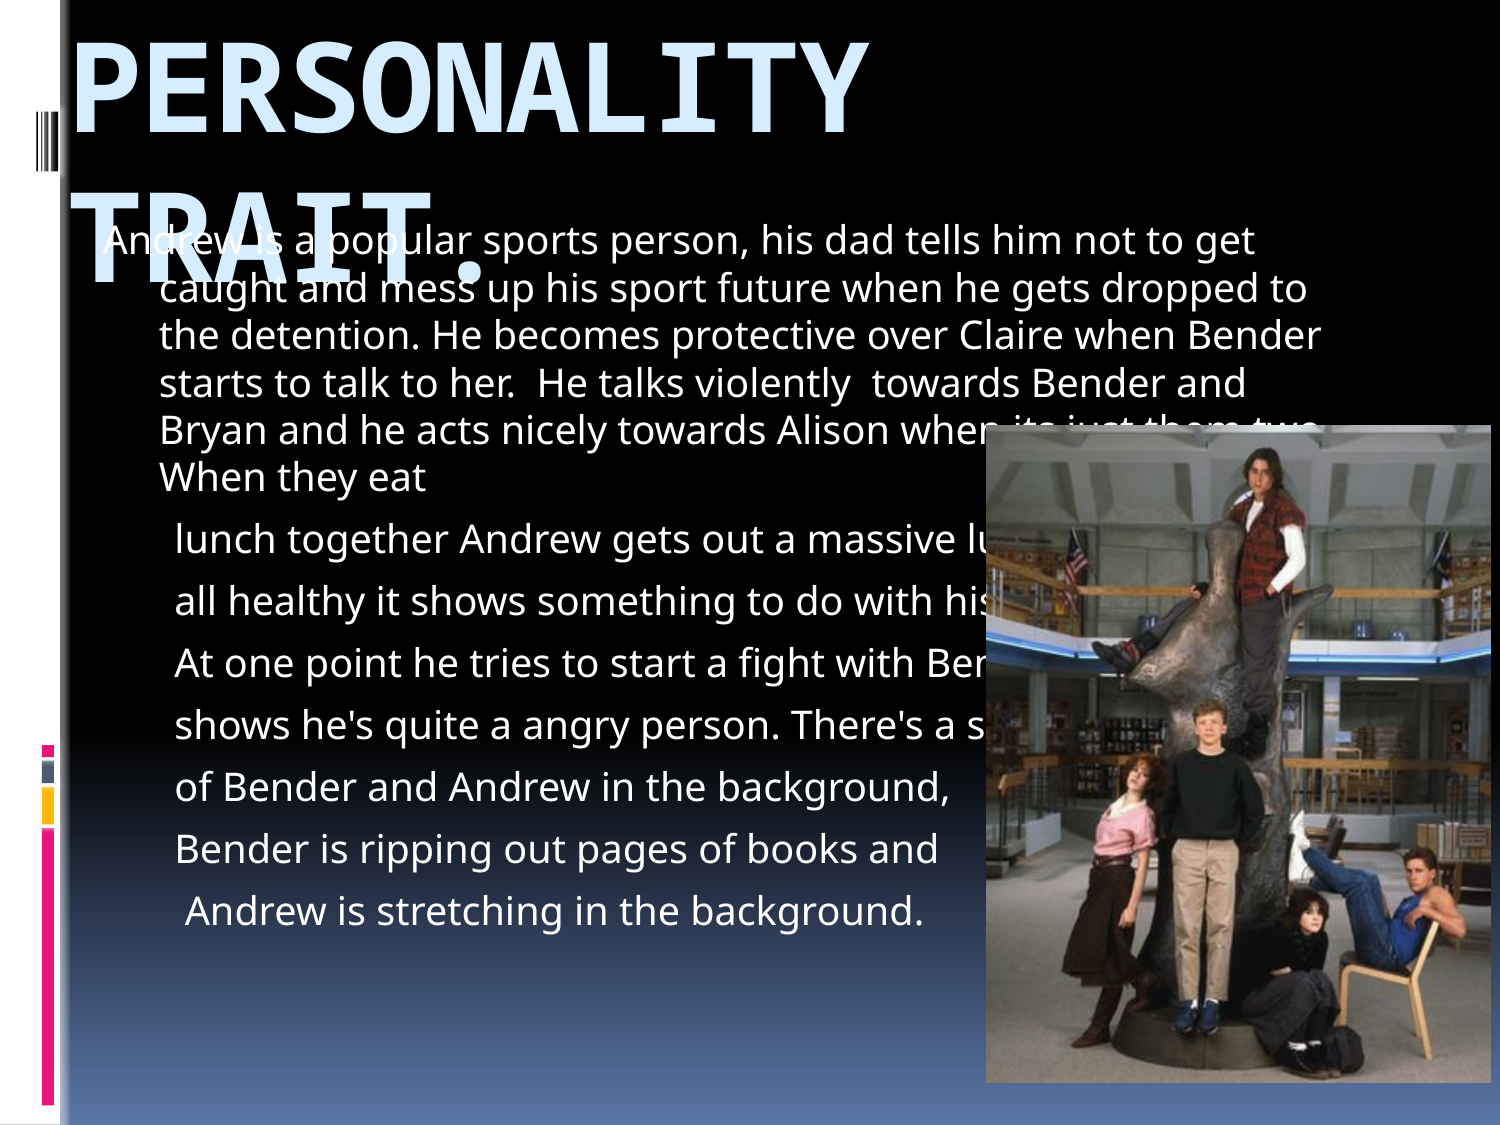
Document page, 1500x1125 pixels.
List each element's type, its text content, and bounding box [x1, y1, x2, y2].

picture [985, 425, 1492, 1083]
list Andrew is a popular sports person, his dad tells him not to get caught and mess up his sport future when he gets dropped to the detention. He becomes protective over Claire when Bender starts to talk to her. He talks violently towards Bender and Bryan and he acts nicely towards Alison when its just them two. When they eat lunch together Andrew gets out a massive lunch all healthy it shows something to do with his sport. At one point he tries to start a fight with Bender it shows he's quite a angry person. There's a shot of Bender and Andrew in the background, Bender is ripping out pages of books and Andrew is stretching in the background. [76, 208, 1352, 959]
title PERSONALITY TRAIT. [53, 0, 1329, 150]
